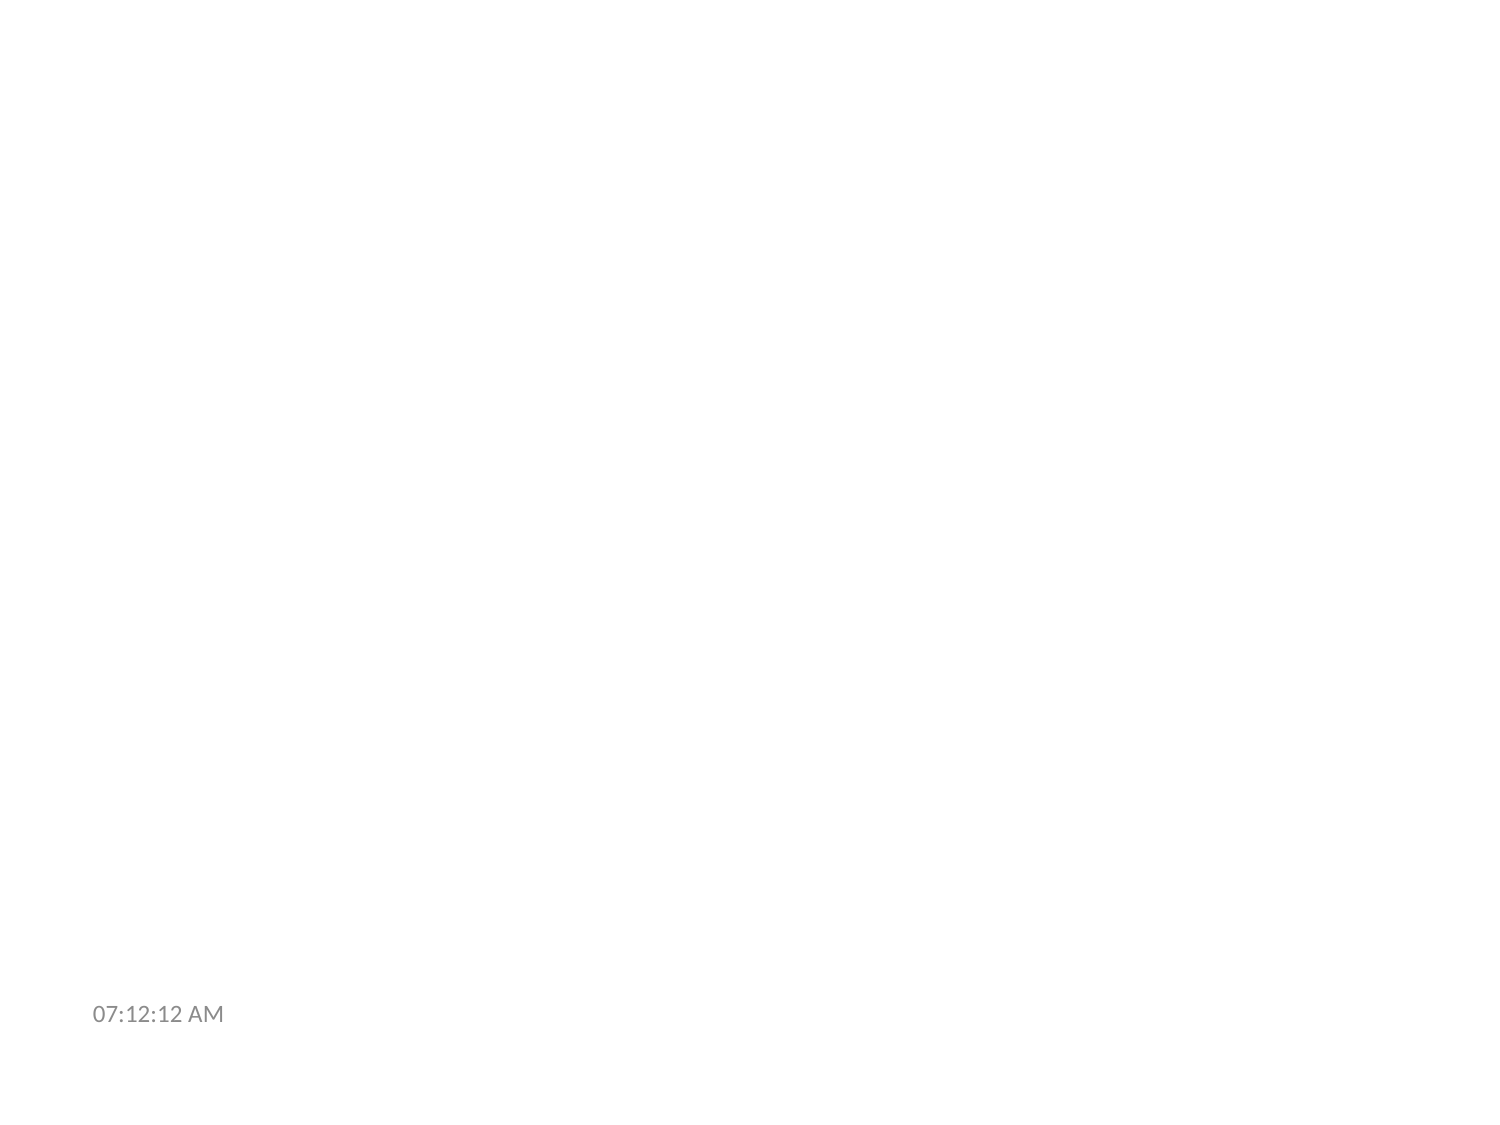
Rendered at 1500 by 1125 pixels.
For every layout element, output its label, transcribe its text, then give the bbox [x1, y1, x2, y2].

text_box 3:35:09 PM [77, 982, 428, 1043]
